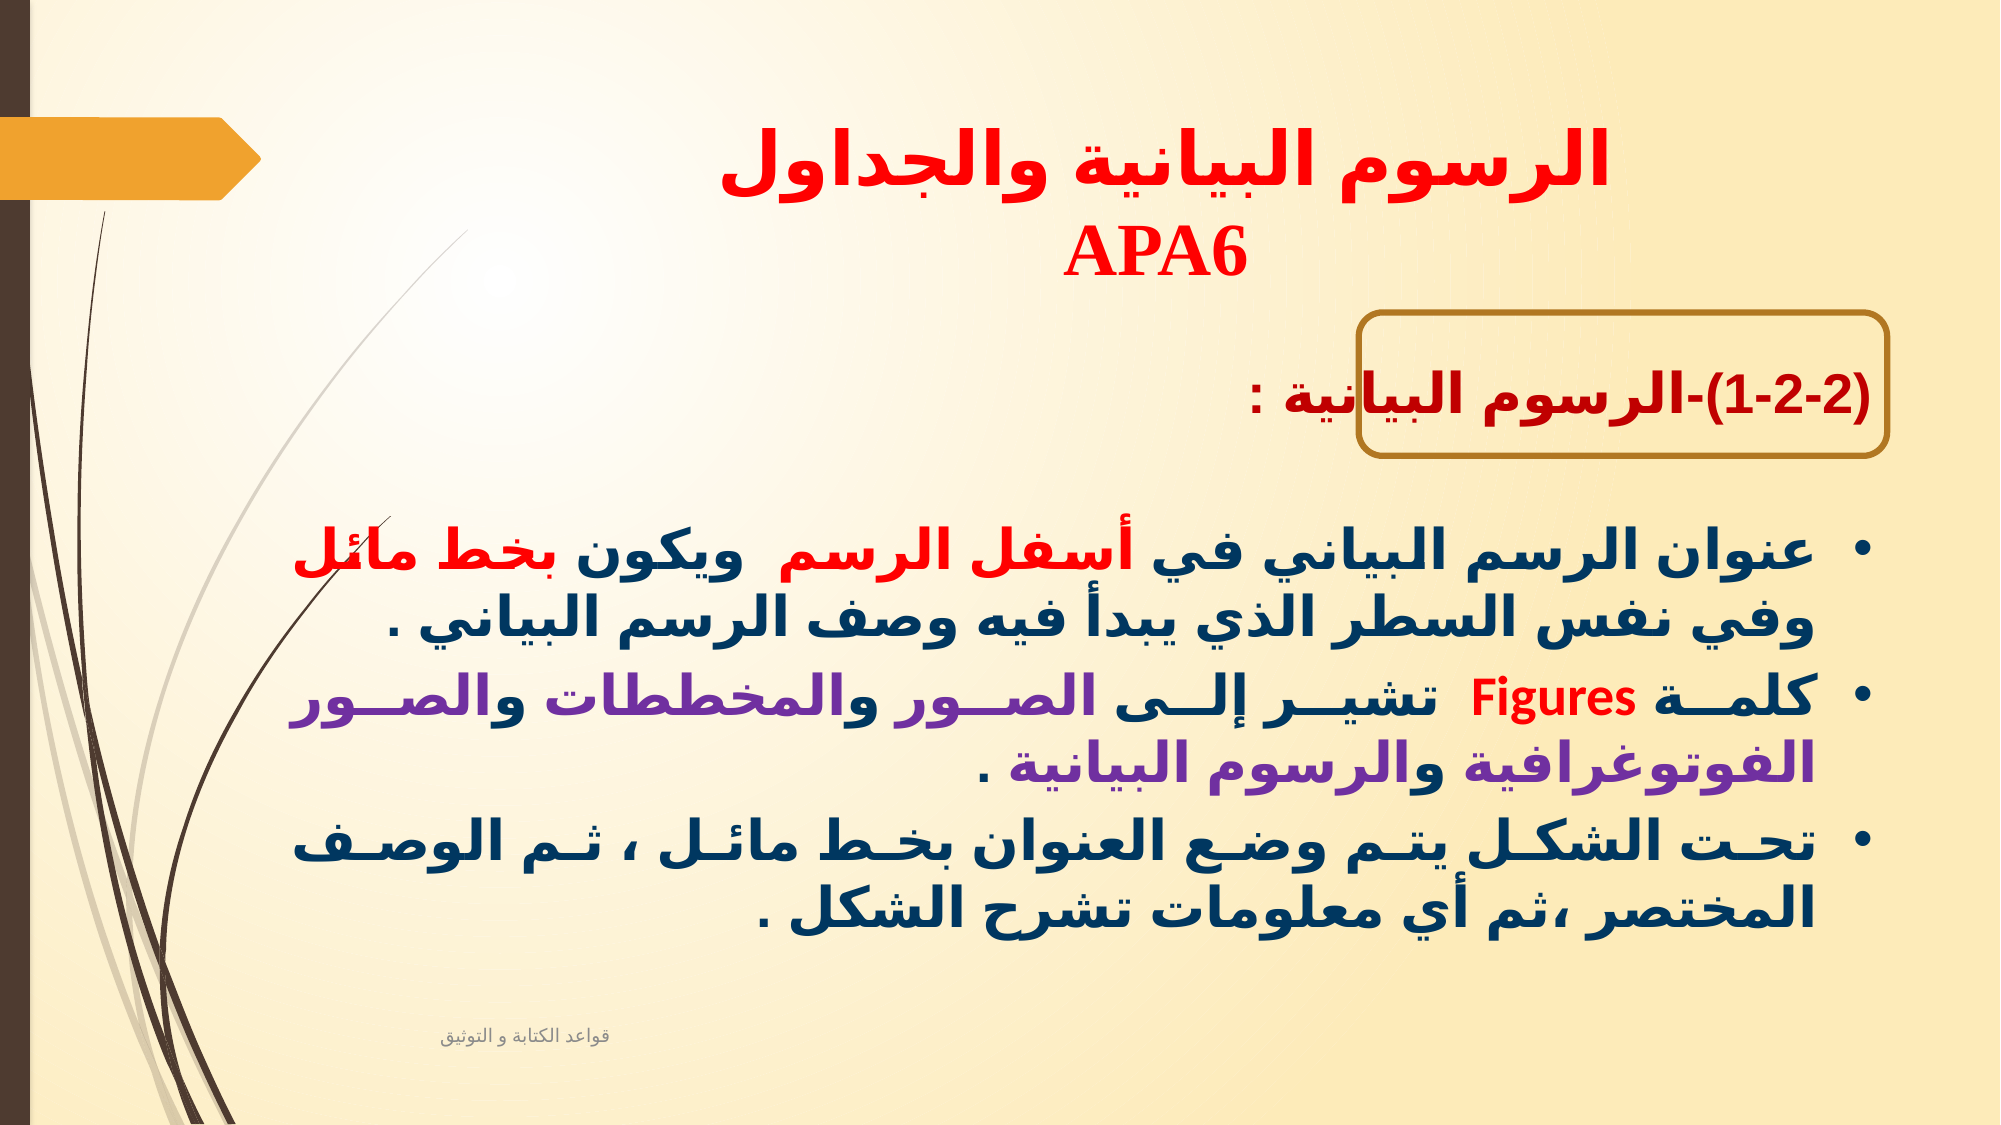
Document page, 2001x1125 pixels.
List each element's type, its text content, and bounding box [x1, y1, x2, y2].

text_box [1357, 311, 1889, 458]
footer قواعد الكتابة و التوثيق [424, 1006, 1675, 1067]
list (1-2-2)-الرسوم البيانية : عنوان الرسم البياني في أسفل الرسم ويكون بخط مائل وفي نفس السطر الذي يبدأ فيه وصف الرسم البياني . كلمة Figures تشير إلى الصور والمخططات والصور الفوتوغرافية والرسوم البيانية . تحت الشكل يتم وضع العنوان بخط مائل ، ثم الوصف المختصر ،ثم أي معلومات تشرح الشكل . [276, 350, 1888, 970]
title الرسوم البيانية والجداول APA6 [425, 102, 1888, 313]
